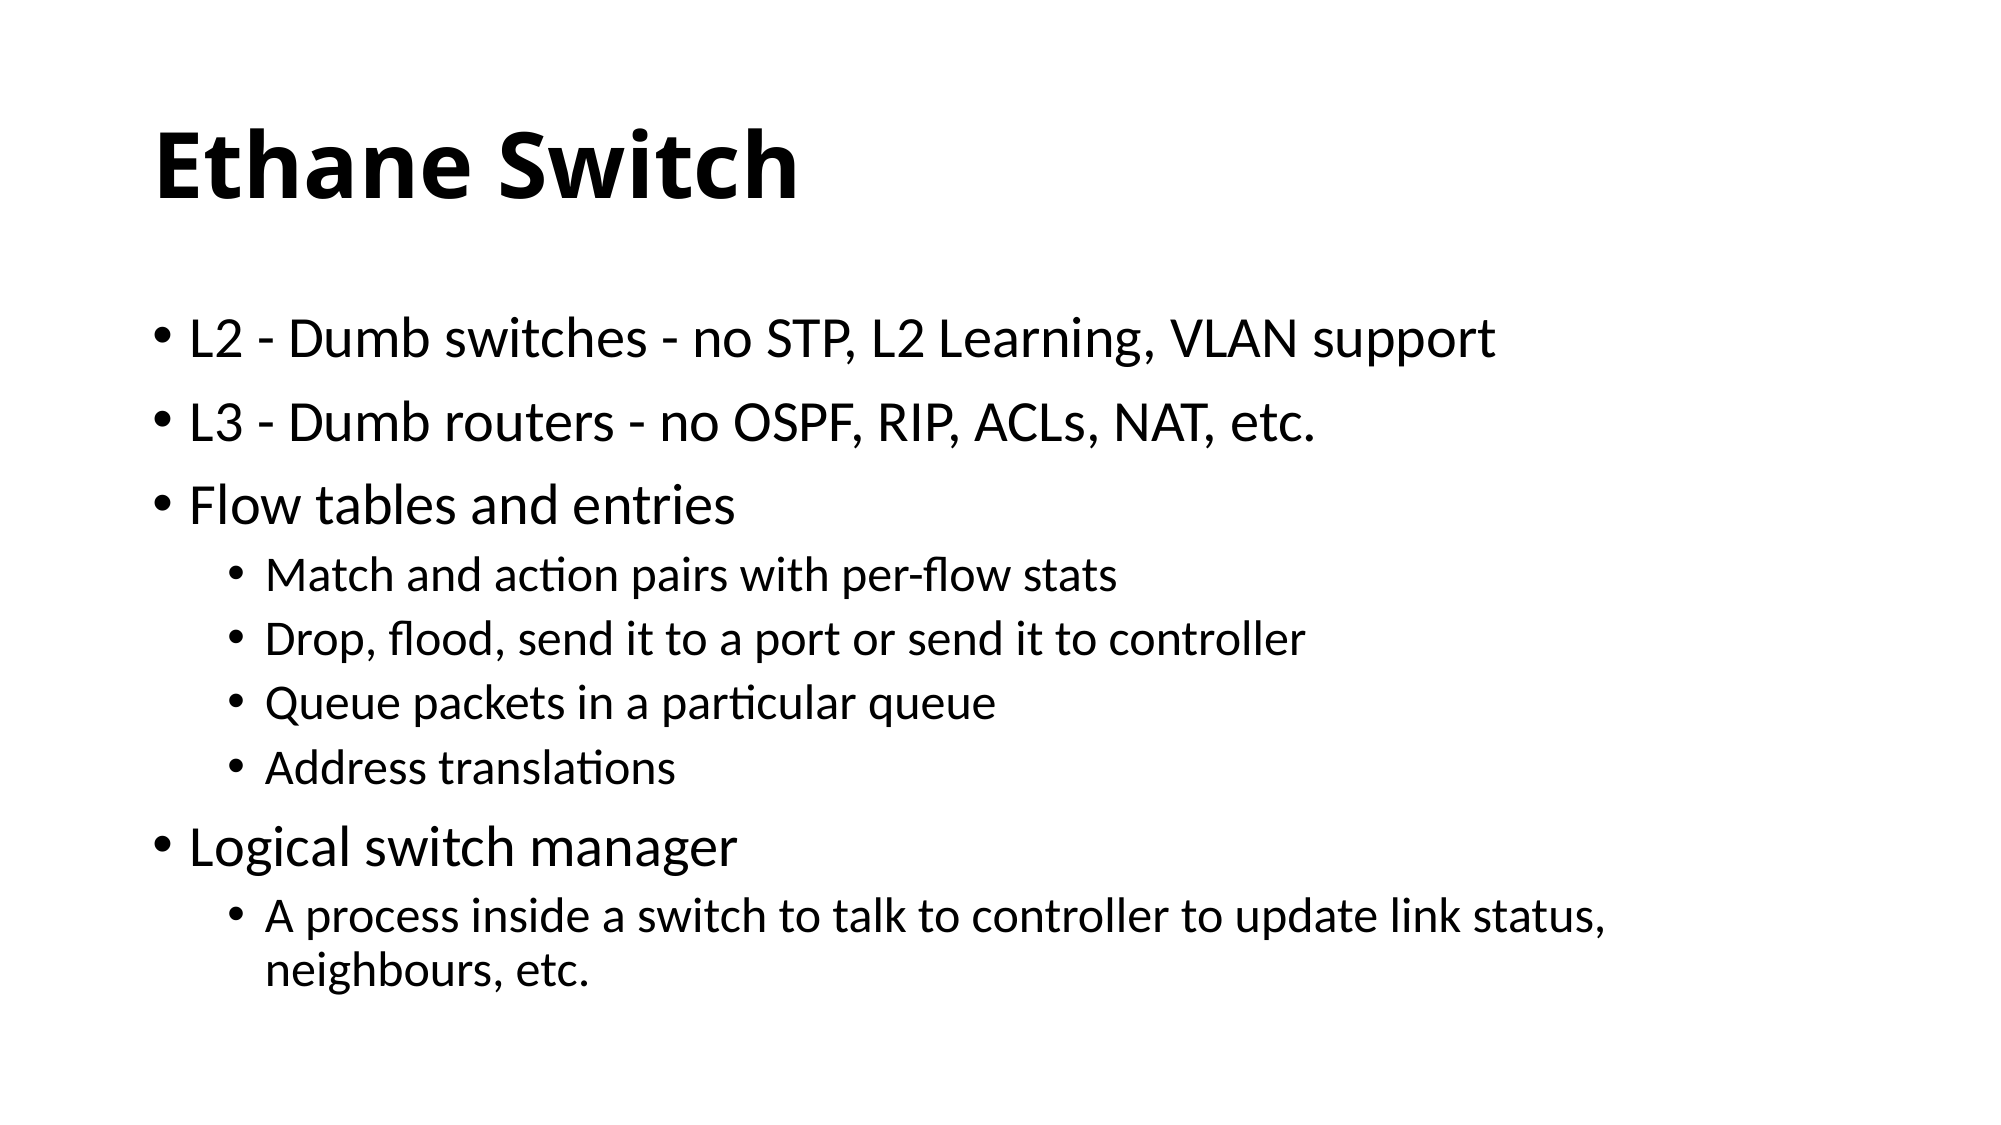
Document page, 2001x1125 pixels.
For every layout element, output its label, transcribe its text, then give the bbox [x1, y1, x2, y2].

title Ethane Switch [137, 59, 1863, 278]
list L2 - Dumb switches - no STP, L2 Learning, VLAN support L3 - Dumb routers - no OSPF, RIP, ACLs, NAT, etc. Flow tables and entries Match and action pairs with per-flow stats Drop, flood, send it to a port or send it to controller Queue packets in a particular queue Address translations Logical switch manager A process inside a switch to talk to controller to update link status, neighbours, etc. [137, 299, 1863, 1014]
